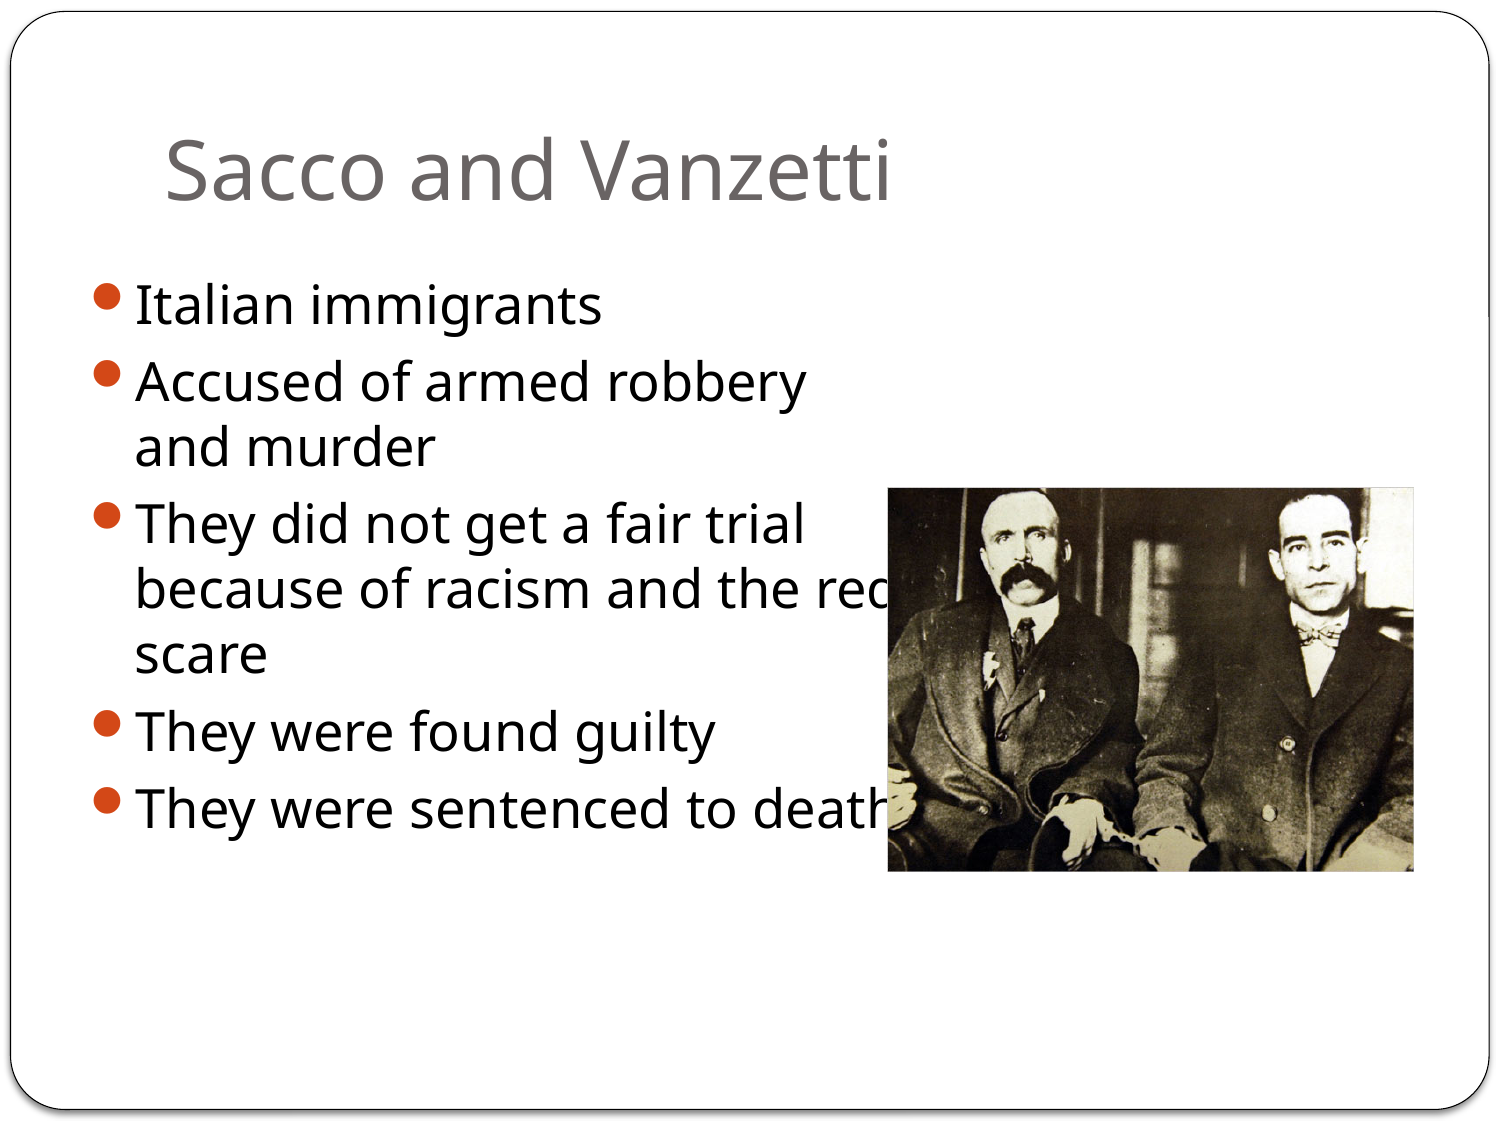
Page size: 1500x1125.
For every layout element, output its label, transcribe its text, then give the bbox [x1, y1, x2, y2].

title Sacco and Vanzetti [150, 45, 1425, 233]
list Italian immigrants Accused of armed robbery and murder They did not get a fair trial because of racism and the red scare They were found guilty They were sentenced to death [75, 262, 925, 1025]
picture [887, 487, 1415, 873]
